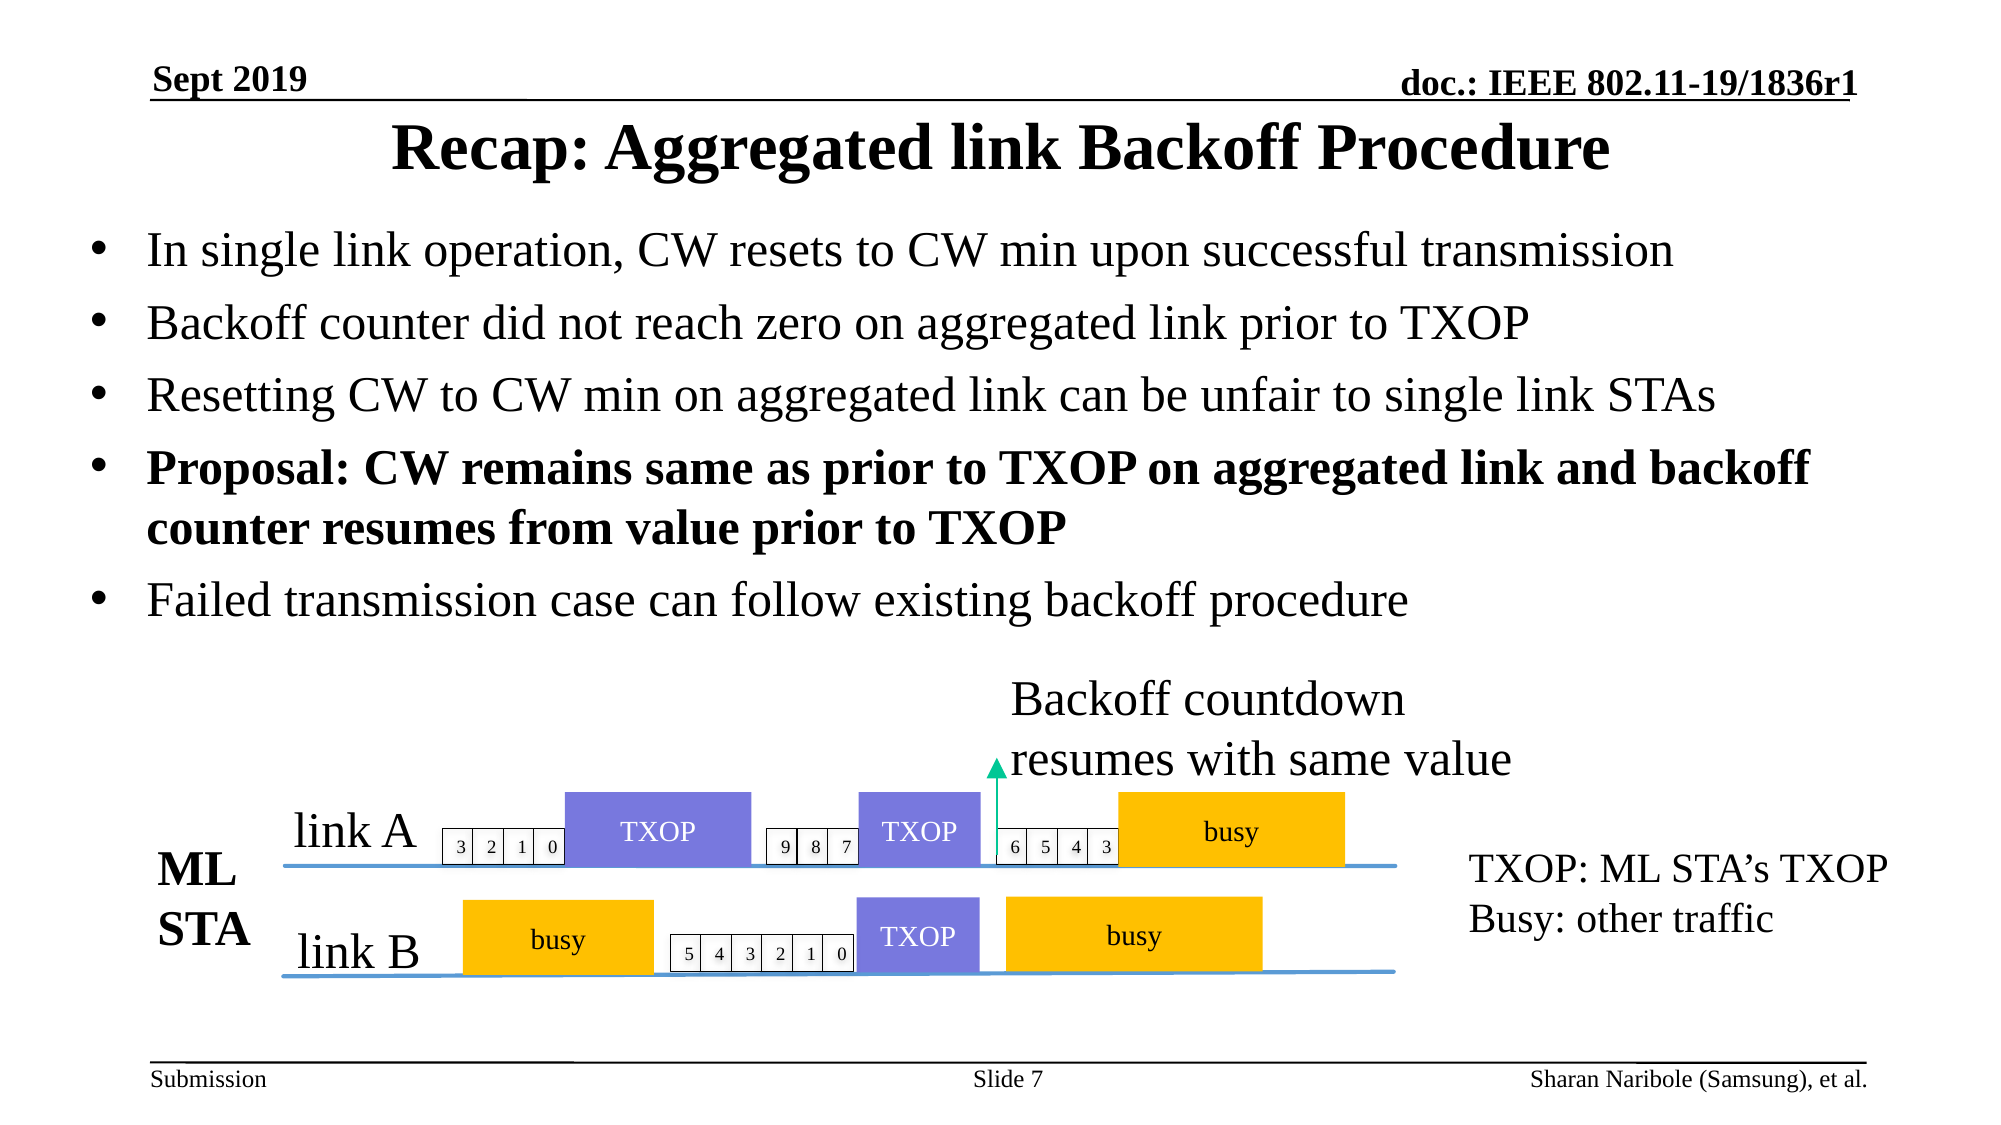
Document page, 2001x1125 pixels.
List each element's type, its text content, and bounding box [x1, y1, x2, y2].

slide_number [152, 54, 563, 100]
text_box TXOP: ML STA’s TXOP Busy: other traffic [1533, 833, 2000, 948]
slide_number Slide 7 [950, 1084, 1067, 1123]
title Recap: Aggregated link Backoff Procedure [152, 55, 1853, 209]
footer Sharan Naribole (Samsung), et al. [1171, 1084, 1869, 1093]
text_box ML STA [157, 835, 274, 956]
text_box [283, 657, 1529, 977]
list In single link operation, CW resets to CW min upon successful transmission Backoff counter did not reach zero on aggregated link prior to TXOP Resetting CW to CW min on aggregated link can be unfair to single link STAs Proposal: CW remains same as prior to TXOP on aggregated link and backoff counter resumes from value prior to TXOP Failed transmission case can follow existing backoff procedure [74, 209, 1959, 1084]
